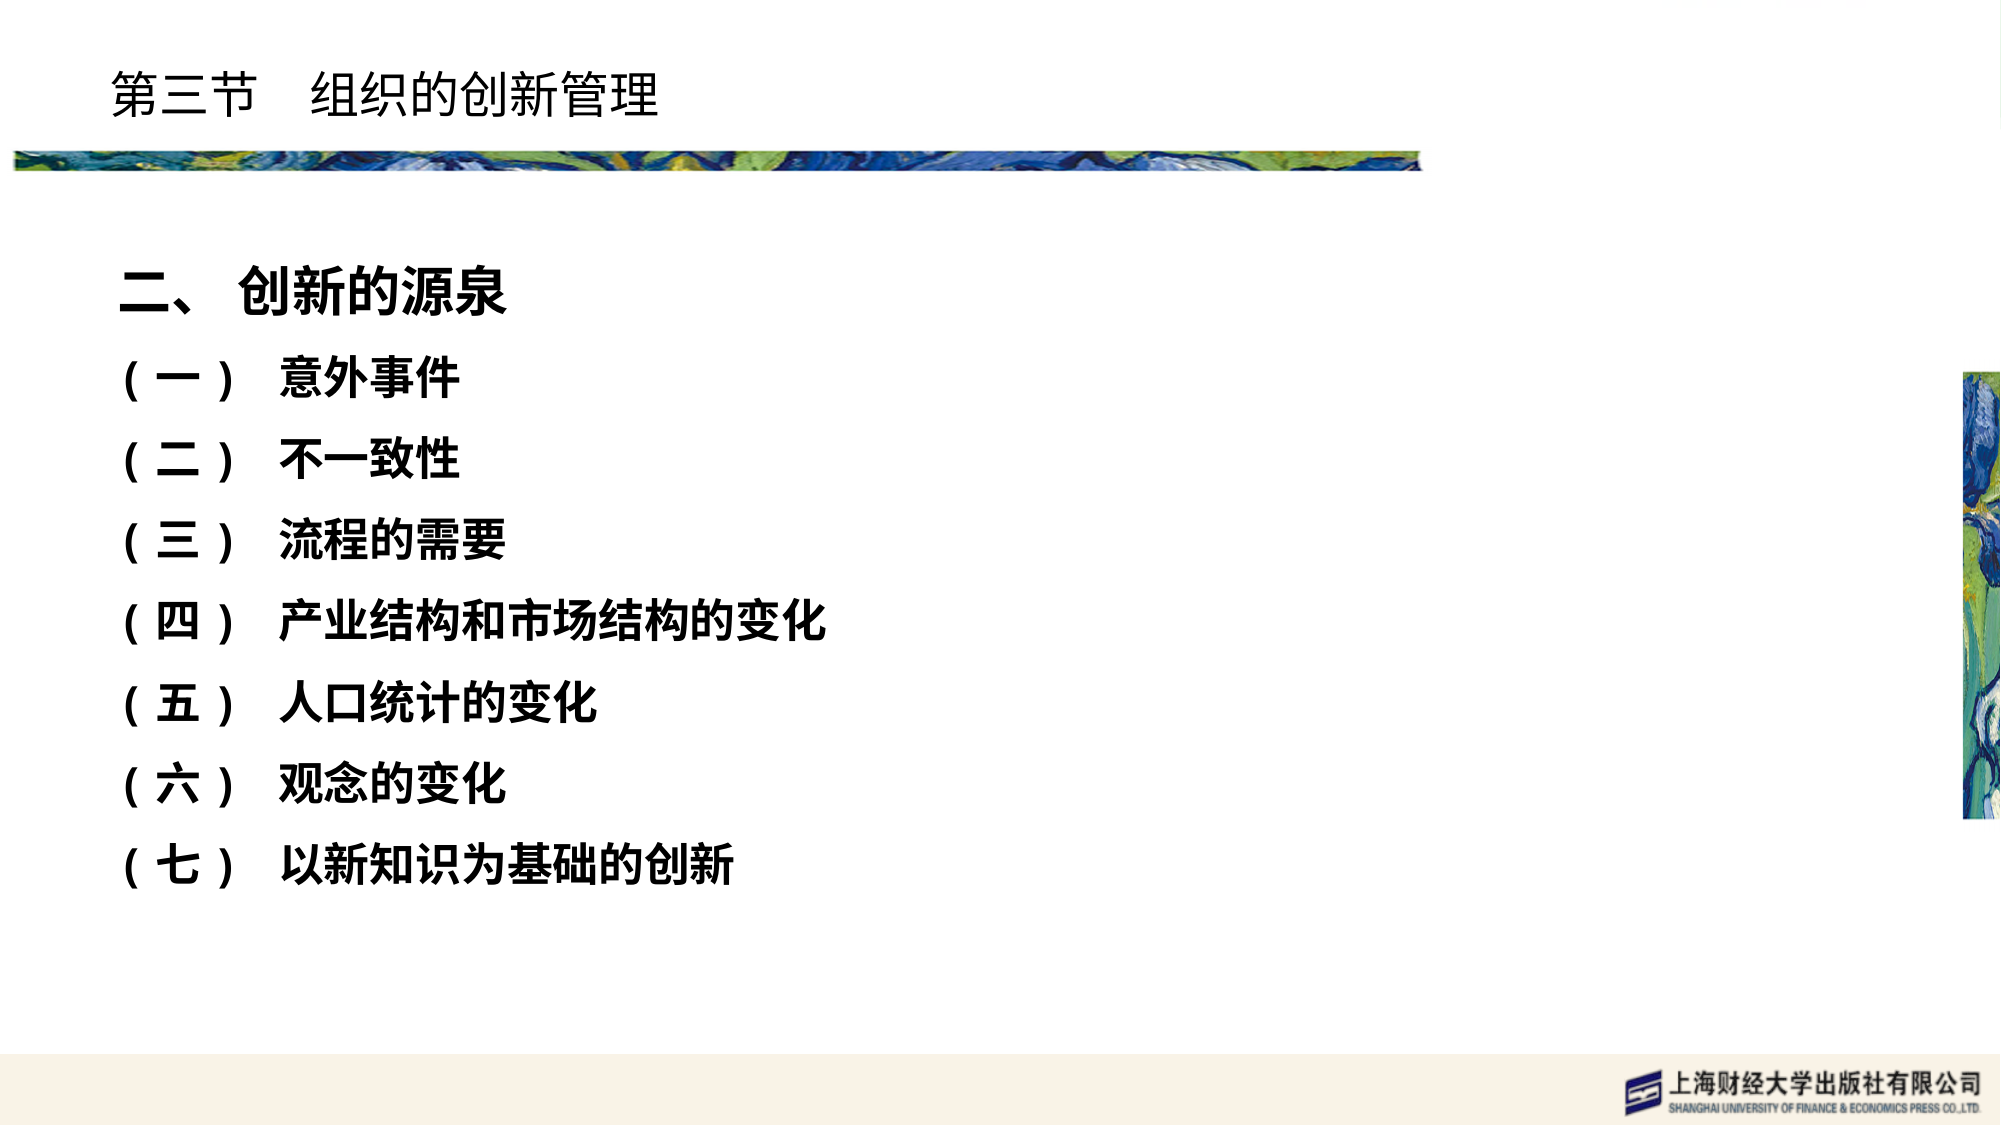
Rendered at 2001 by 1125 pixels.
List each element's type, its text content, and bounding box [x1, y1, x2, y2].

picture [0, 0, 2001, 1125]
title 第三节 组织的创新管理 [94, 42, 1451, 146]
list 二、 创新的源泉 (一) 意外事件 (二) 不一致性 (三) 流程的需要 (四) 产业结构和市场结构的变化 (五) 人口统计的变化 (六) 观念的变化 (七) 以新知识为基础的创新 [102, 233, 1898, 1032]
